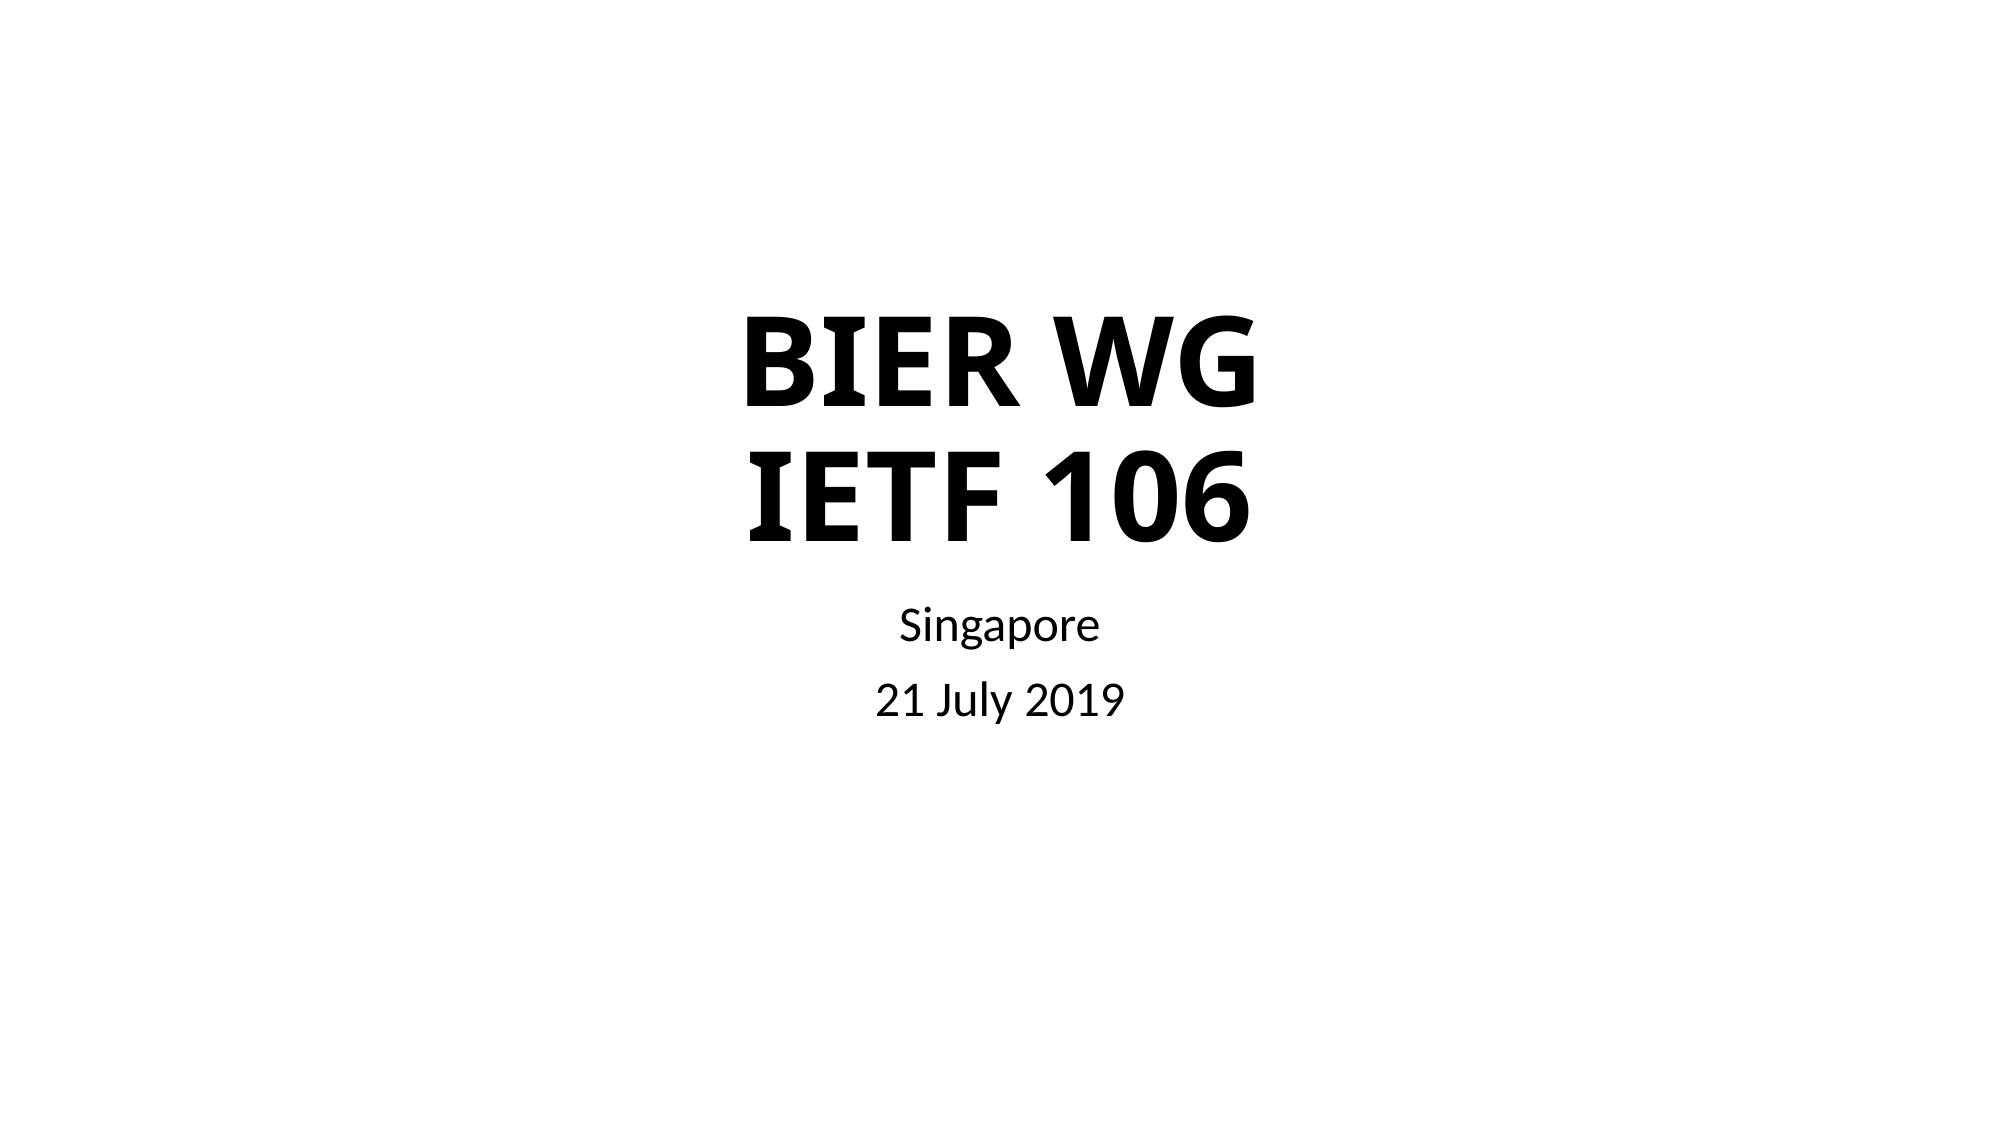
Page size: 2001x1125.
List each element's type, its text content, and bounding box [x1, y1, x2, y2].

title BIER WG IETF 106 [249, 184, 1750, 576]
subtitle Singapore 21 July 2019 [249, 590, 1750, 863]
